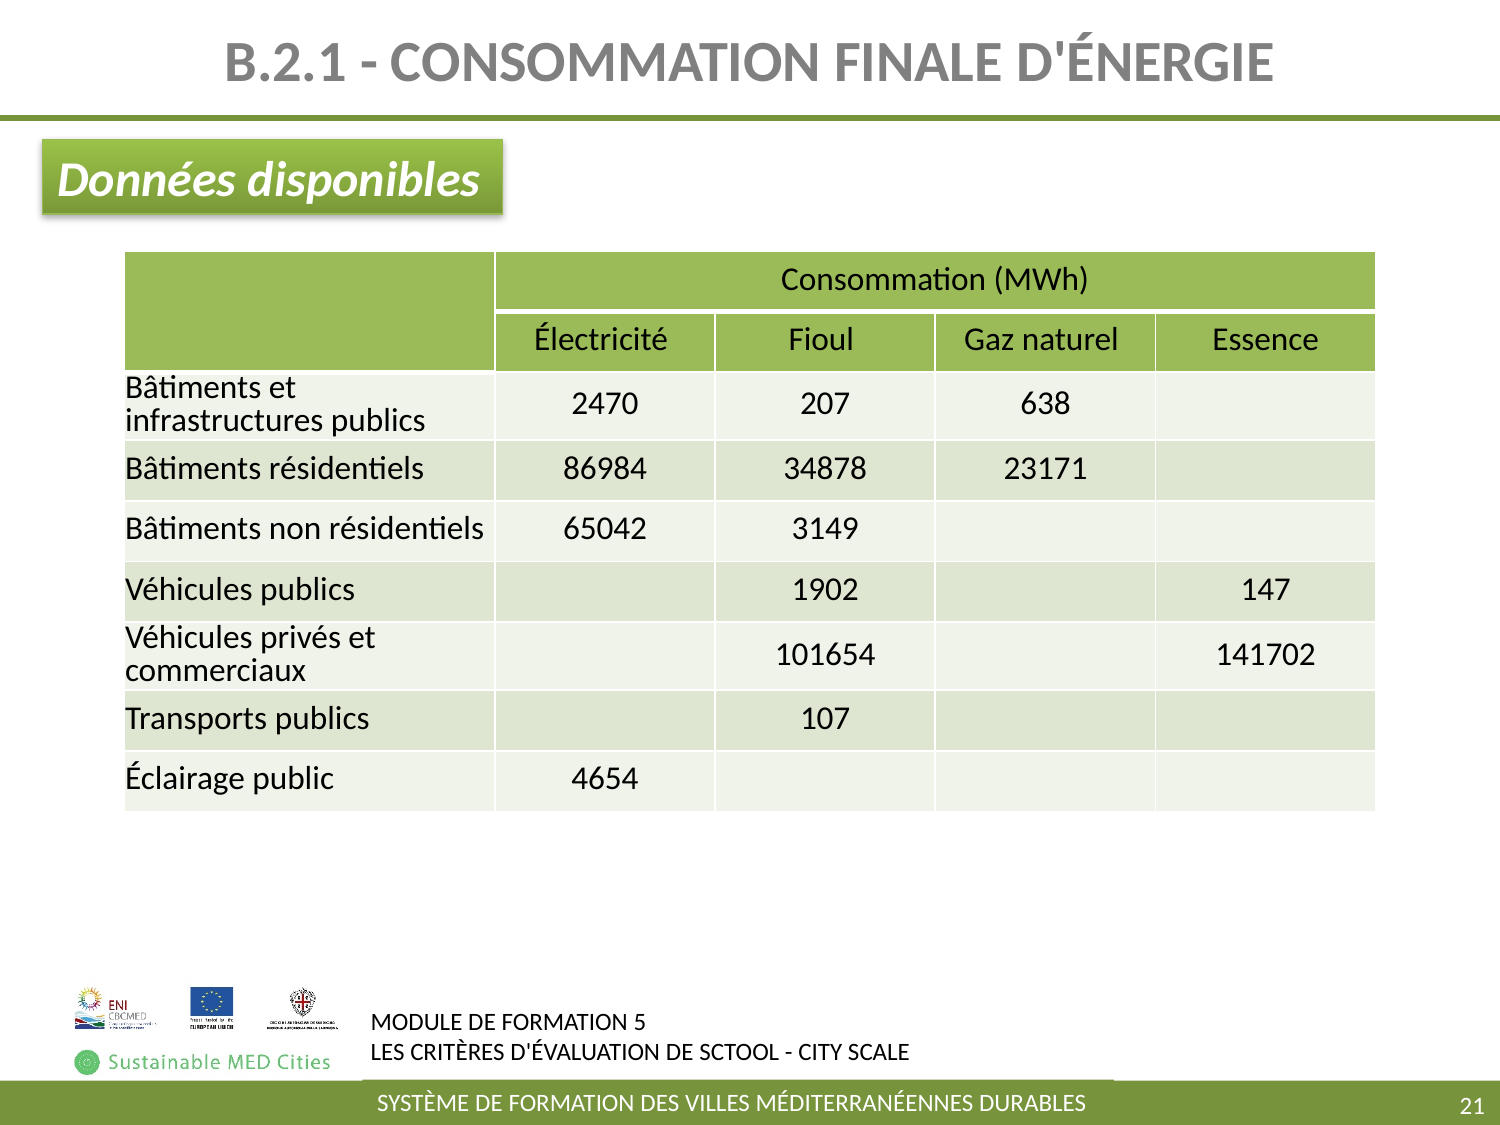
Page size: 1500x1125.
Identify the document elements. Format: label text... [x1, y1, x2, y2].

slide_number 21 [1399, 1074, 1500, 1125]
table_cell 23171 [936, 441, 1155, 500]
table_cell Bâtiments et infrastructures publics [125, 375, 494, 439]
title B.2.1 - CONSOMMATION FINALE D'ÉNERGIE [0, 0, 1500, 117]
table_cell 1902 [716, 562, 934, 621]
table_cell 141702 [1156, 623, 1375, 689]
text_box Données disponibles [42, 139, 503, 215]
table_cell Électricité [496, 314, 714, 371]
table_header Consommation (MWh) [496, 252, 1375, 309]
table_cell Éclairage public [125, 752, 494, 811]
table_cell [936, 752, 1155, 811]
table_cell [936, 502, 1155, 561]
table_cell [716, 752, 934, 811]
table_header [125, 252, 494, 370]
table_cell 101654 [716, 623, 934, 689]
table_cell [496, 691, 714, 750]
table_cell Bâtiments résidentiels [125, 441, 494, 500]
table_cell [1156, 752, 1375, 811]
table_cell 147 [1156, 562, 1375, 621]
table_cell [936, 623, 1155, 689]
table_cell Transports publics [125, 691, 494, 750]
table_cell Véhicules publics [125, 562, 494, 621]
table_cell Bâtiments non résidentiels [125, 502, 494, 561]
table_cell 34878 [716, 441, 934, 500]
picture [62, 978, 356, 1080]
table_cell Gaz naturel [936, 314, 1155, 371]
table_cell 3149 [716, 502, 934, 561]
table_cell 638 [936, 373, 1155, 439]
table_cell [936, 691, 1155, 750]
table_cell Essence [1156, 314, 1375, 371]
table_cell 207 [716, 373, 934, 439]
text_box SYSTÈME DE FORMATION DES VILLES MÉDITERRANÉENNES DURABLES [362, 1079, 1114, 1125]
table_cell 107 [716, 691, 934, 750]
table_cell [1156, 691, 1375, 750]
table_cell [496, 623, 714, 689]
table_cell [496, 562, 714, 621]
table_cell [936, 562, 1155, 621]
table_cell Véhicules privés et commerciaux [125, 623, 494, 689]
table_cell [1156, 373, 1375, 439]
table_cell 4654 [496, 752, 714, 811]
table_cell [1156, 441, 1375, 500]
table_cell 65042 [496, 502, 714, 561]
table_cell 86984 [496, 441, 714, 500]
table_cell Fioul [716, 314, 934, 371]
table_cell [1156, 502, 1375, 561]
table_cell 2470 [496, 373, 714, 439]
